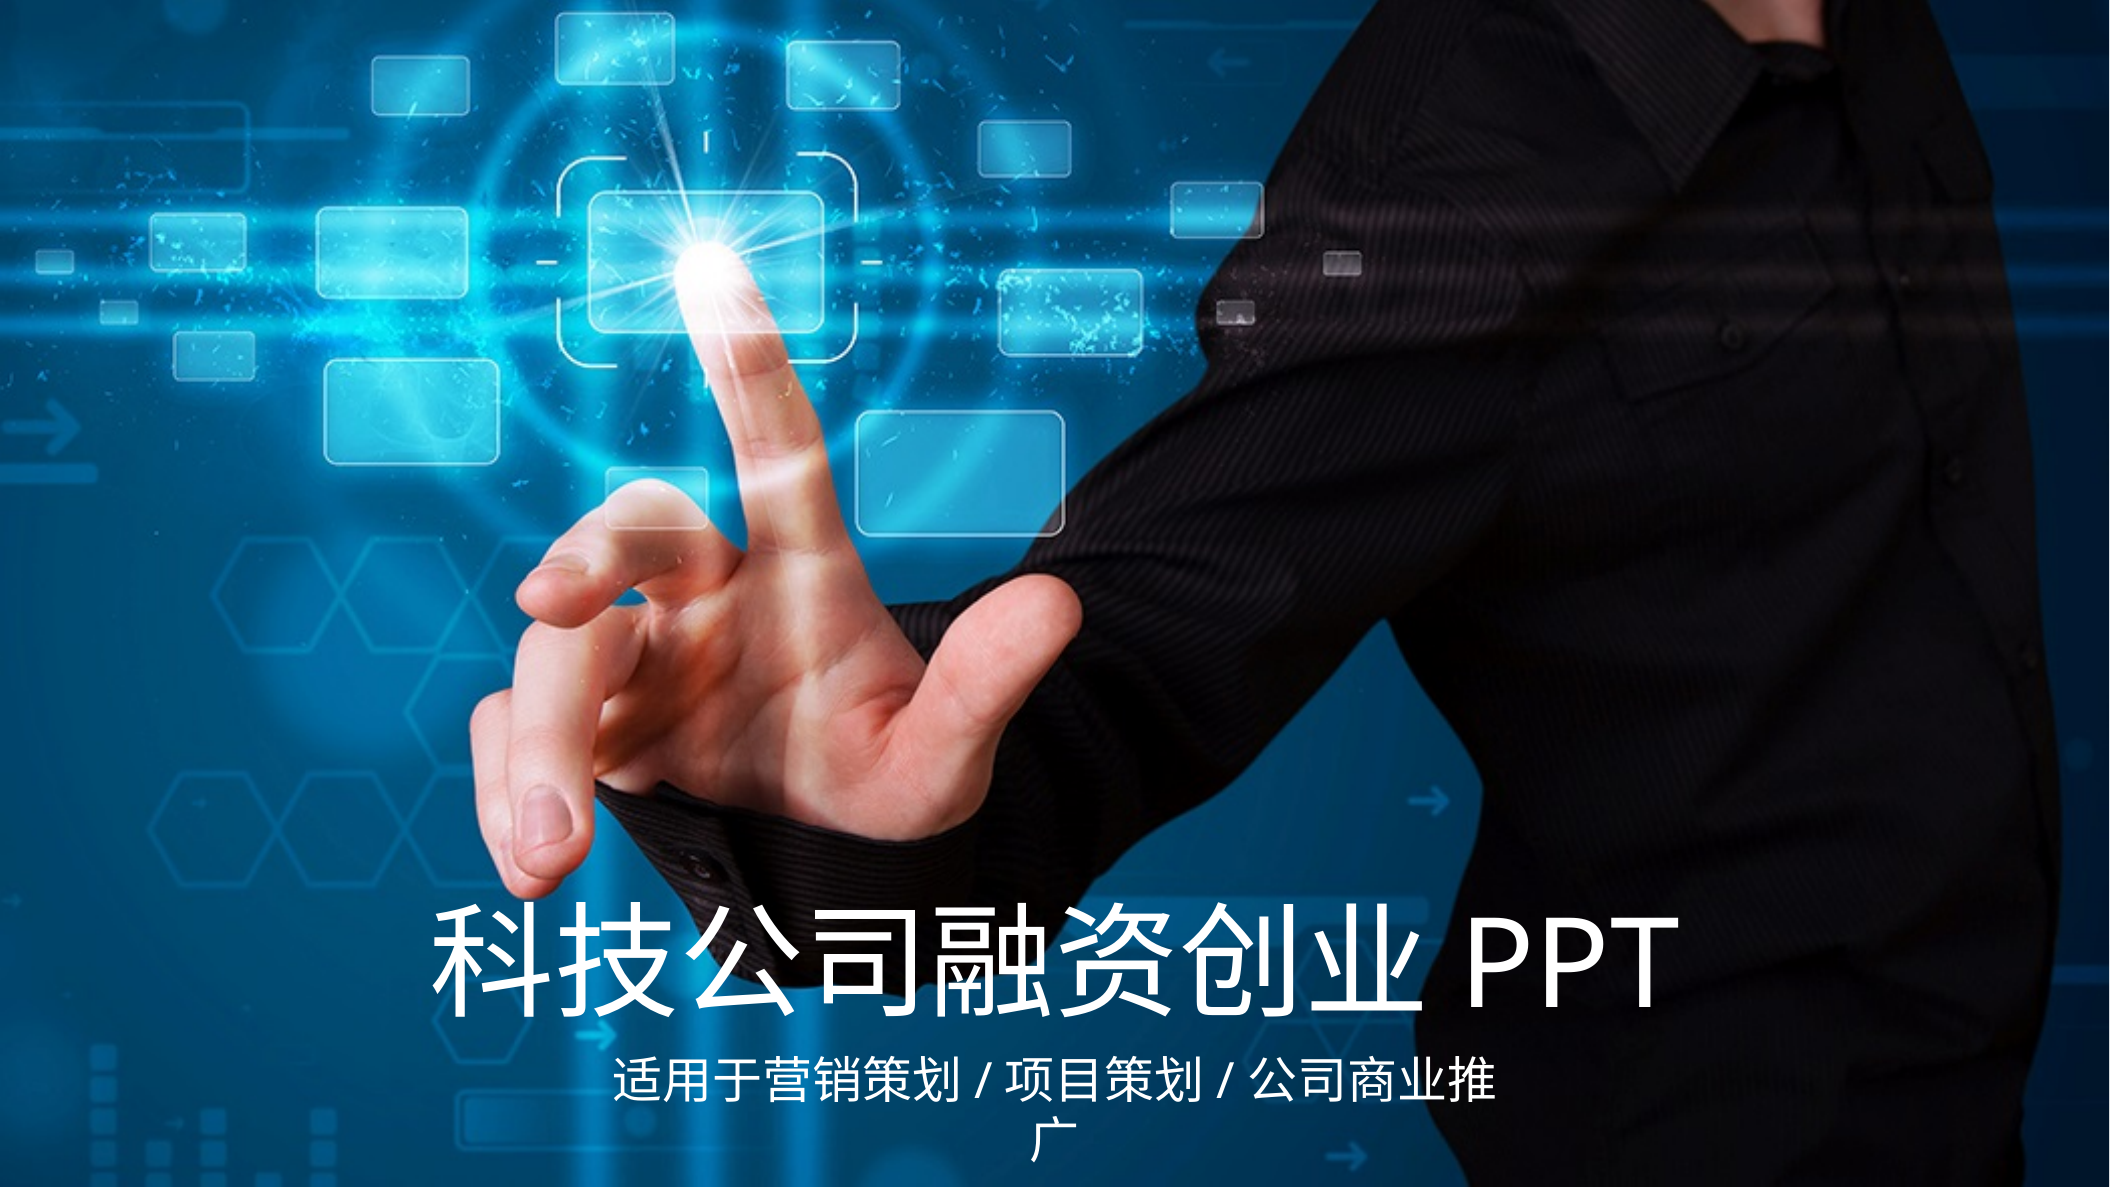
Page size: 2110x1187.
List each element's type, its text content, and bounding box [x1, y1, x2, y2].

text_box [0, 0, 2110, 1187]
text_box 科技公司融资创业PPT [417, 876, 1692, 1038]
text_box 适用于营销策划/项目策划/公司商业推广 [599, 1048, 1510, 1169]
